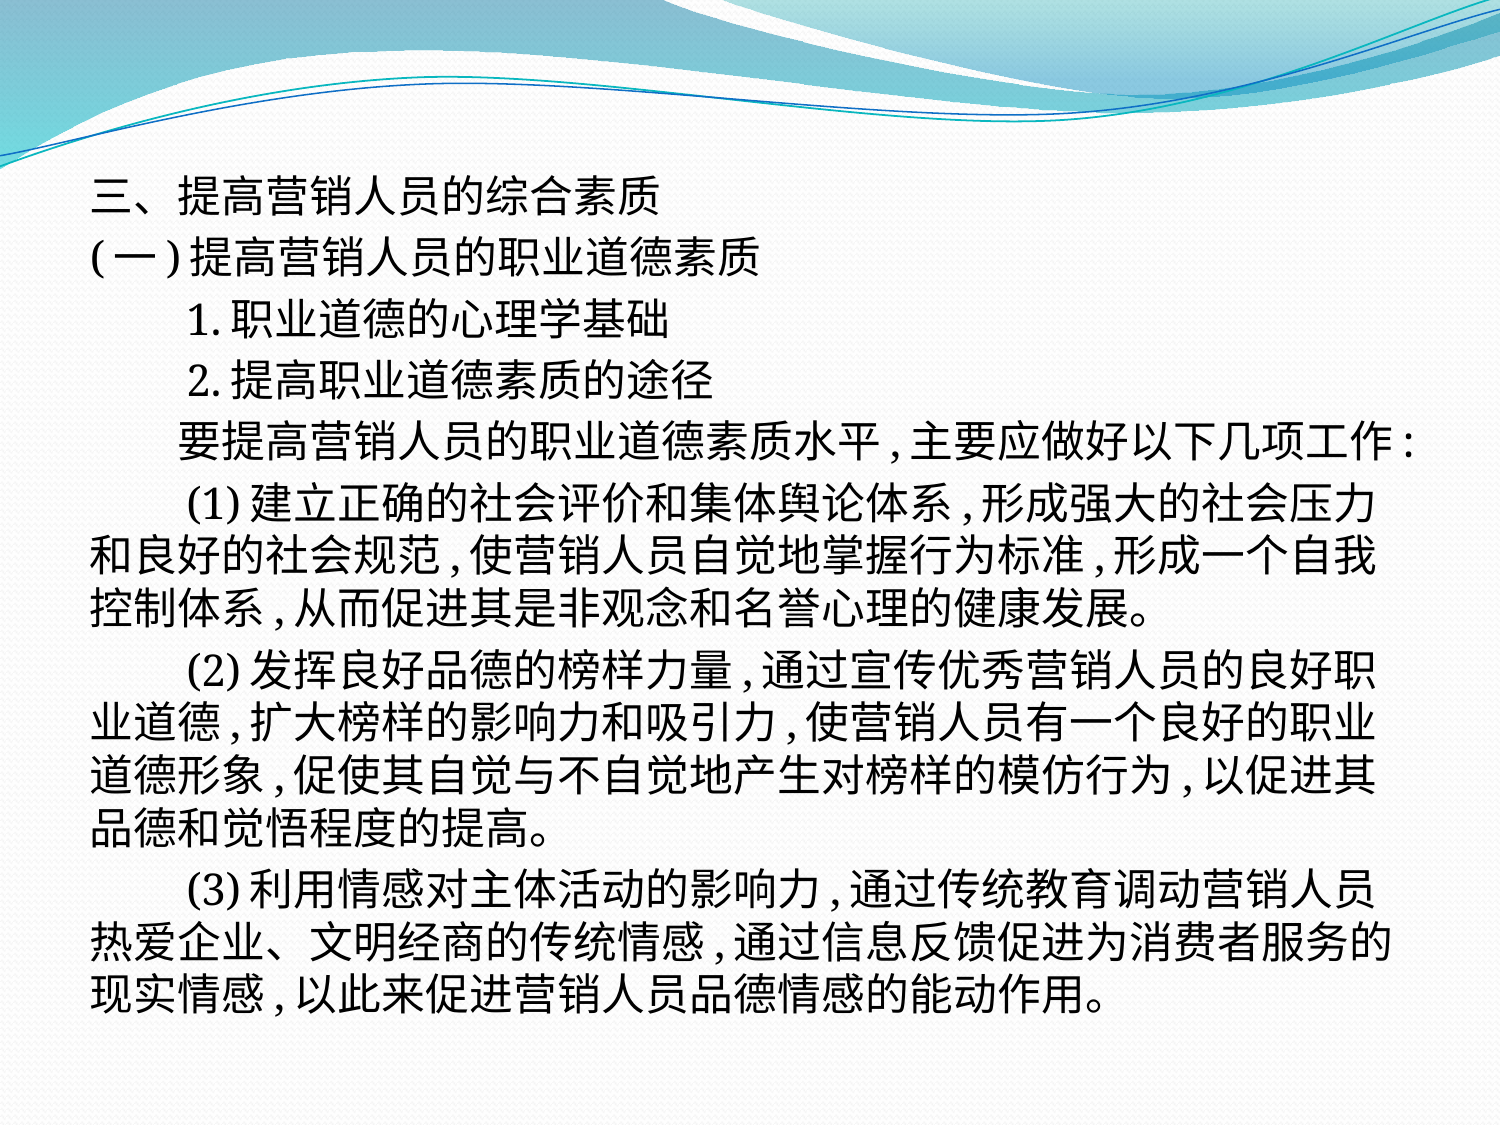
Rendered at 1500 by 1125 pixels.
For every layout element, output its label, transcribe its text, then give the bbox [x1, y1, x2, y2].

list 三、提高营销人员的综合素质 (一)提高营销人员的职业道德素质 1.职业道德的心理学基础 2.提高职业道德素质的途径 要提高营销人员的职业道德素质水平,主要应做好以下几项工作: (1)建立正确的社会评价和集体舆论体系,形成强大的社会压力和良好的社会规范,使营销人员自觉地掌握行为标准,形成一个自我控制体系,从而促进其是非观念和名誉心理的健康发展。 (2)发挥良好品德的榜样力量,通过宣传优秀营销人员的良好职业道德,扩大榜样的影响力和吸引力,使营销人员有一个良好的职业道德形象,促使其自觉与不自觉地产生对榜样的模仿行为,以促进其品德和觉悟程度的提高。 (3)利用情感对主体活动的影响力,通过传统教育调动营销人员热爱企业、文明经商的传统情感,通过信息反馈促进为消费者服务的现实情感,以此来促进营销人员品德情感的能动作用。 [75, 160, 1425, 1038]
